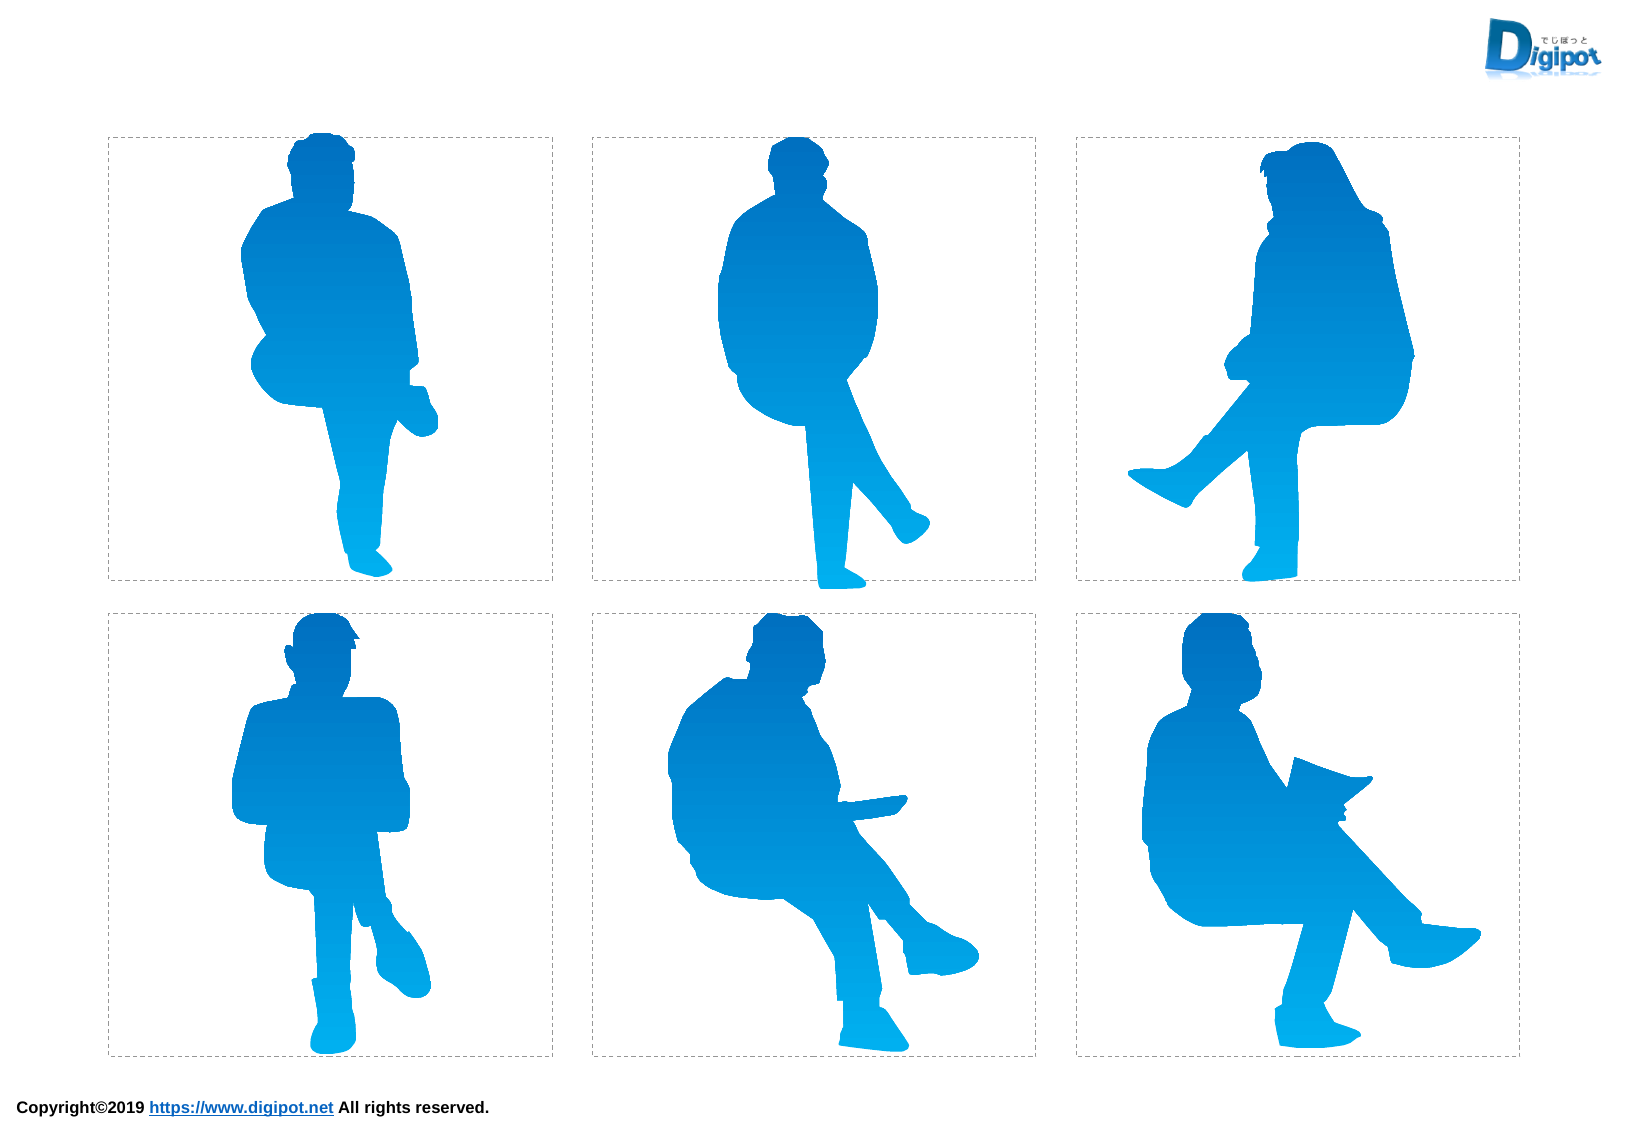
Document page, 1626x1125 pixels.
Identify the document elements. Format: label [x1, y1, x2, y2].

picture [1485, 18, 1602, 82]
text_box [1142, 613, 1482, 1049]
text_box [668, 613, 980, 1052]
text_box [1128, 142, 1415, 582]
text_box [717, 137, 930, 590]
text_box [241, 133, 439, 578]
text_box [231, 613, 432, 1055]
